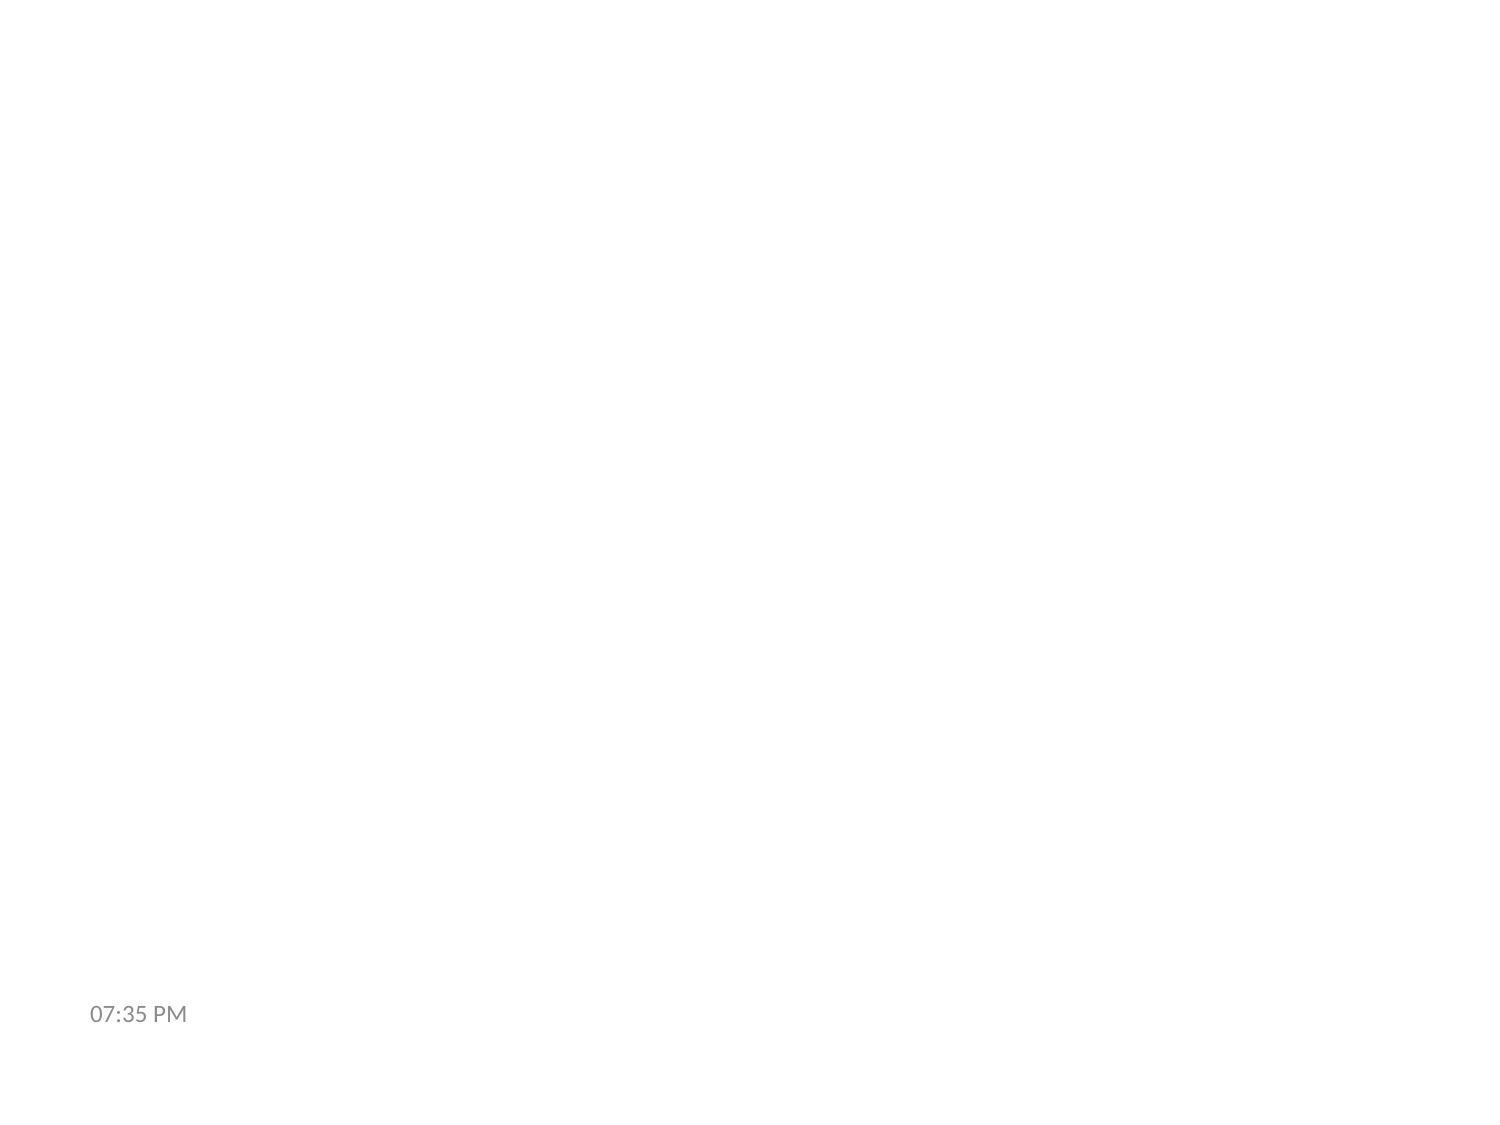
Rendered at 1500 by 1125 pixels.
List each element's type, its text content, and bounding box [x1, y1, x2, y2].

text_box 3:35 PM [75, 982, 425, 1043]
